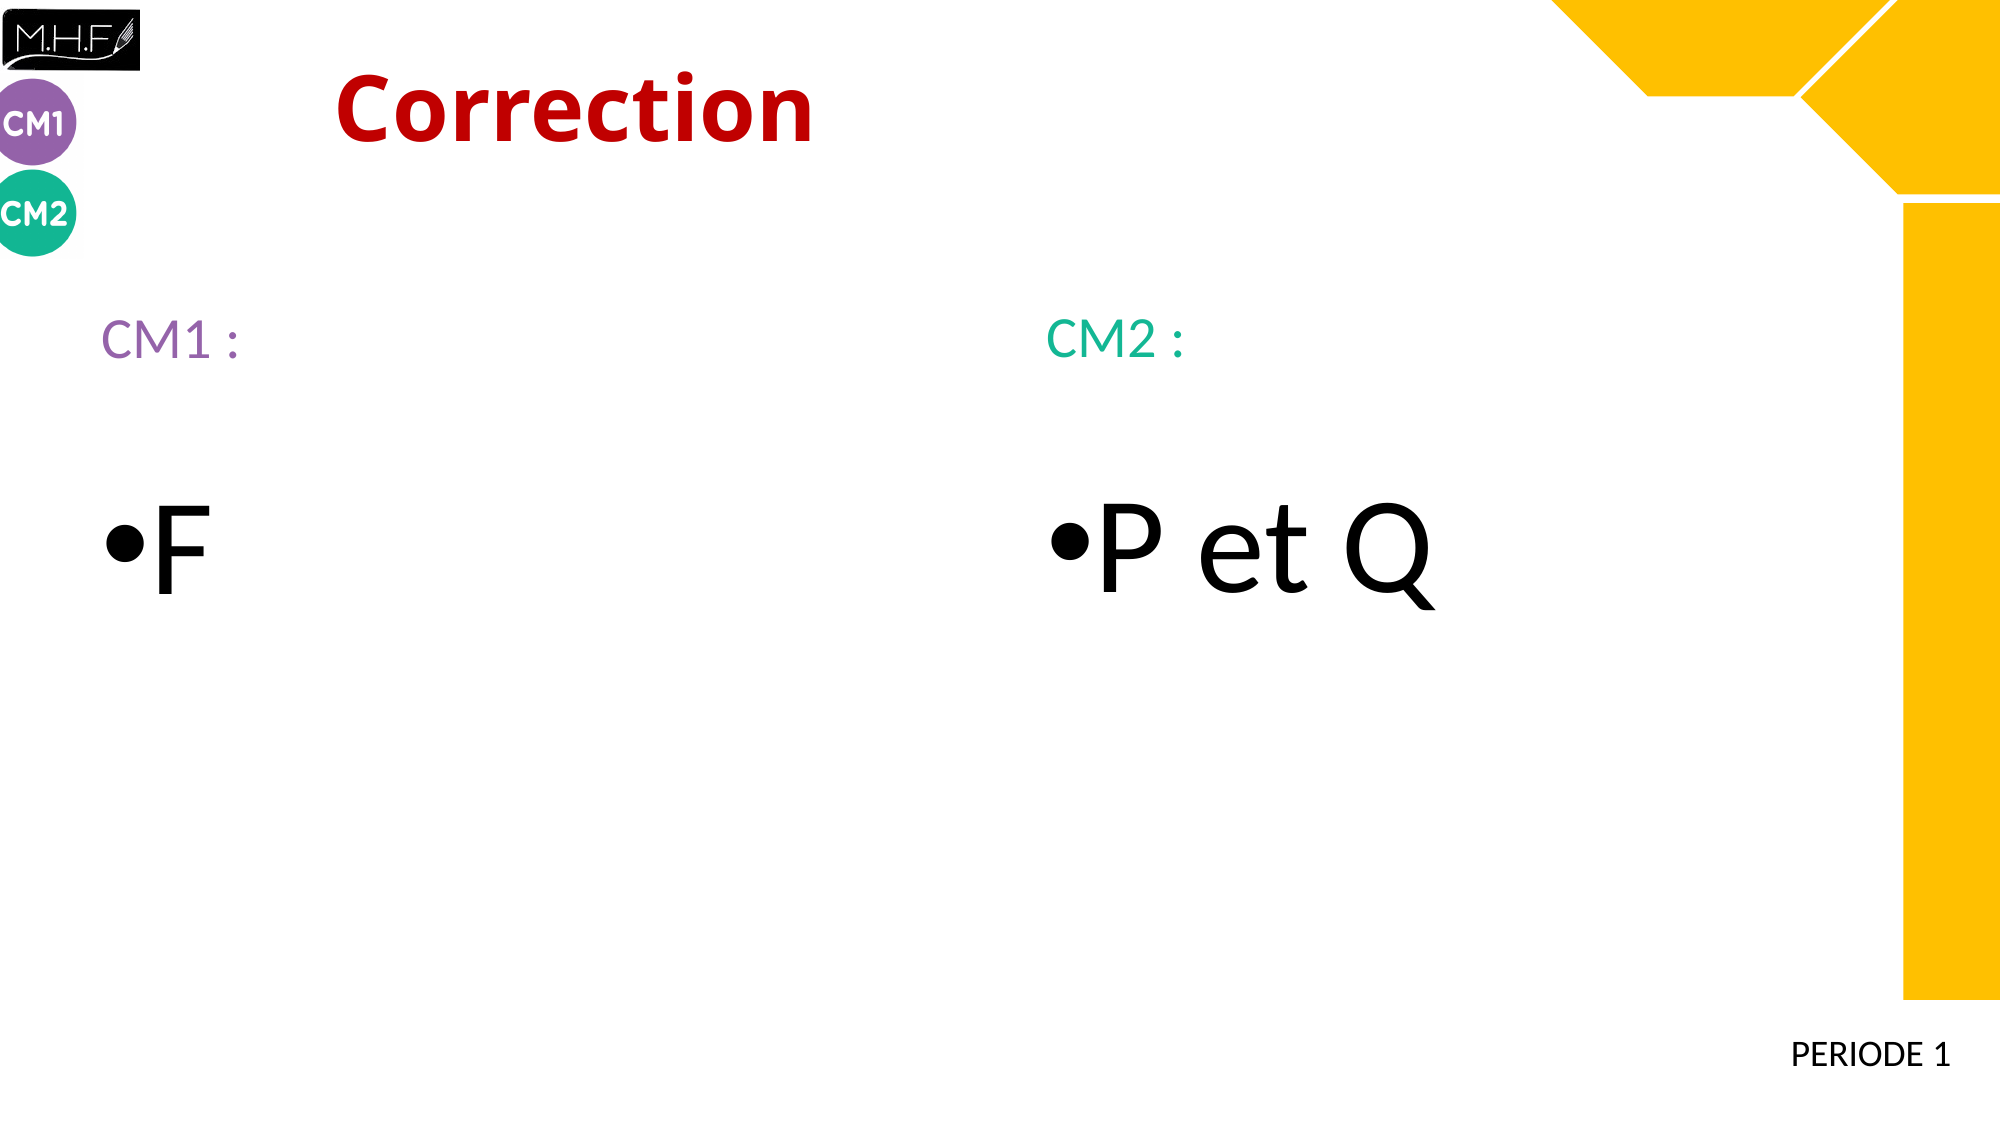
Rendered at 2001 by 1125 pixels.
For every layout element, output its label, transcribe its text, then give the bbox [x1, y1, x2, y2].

text_box [1549, 0, 1892, 98]
text_box PERIODE 1 [1362, 1021, 1967, 1125]
text_box CM2 : P et Q [1031, 299, 1853, 1014]
text_box [1902, 202, 2000, 1001]
text_box [1799, 0, 2000, 196]
title Correction [318, 3, 1865, 221]
list CM1 : F [86, 300, 897, 1015]
picture [0, 7, 140, 259]
